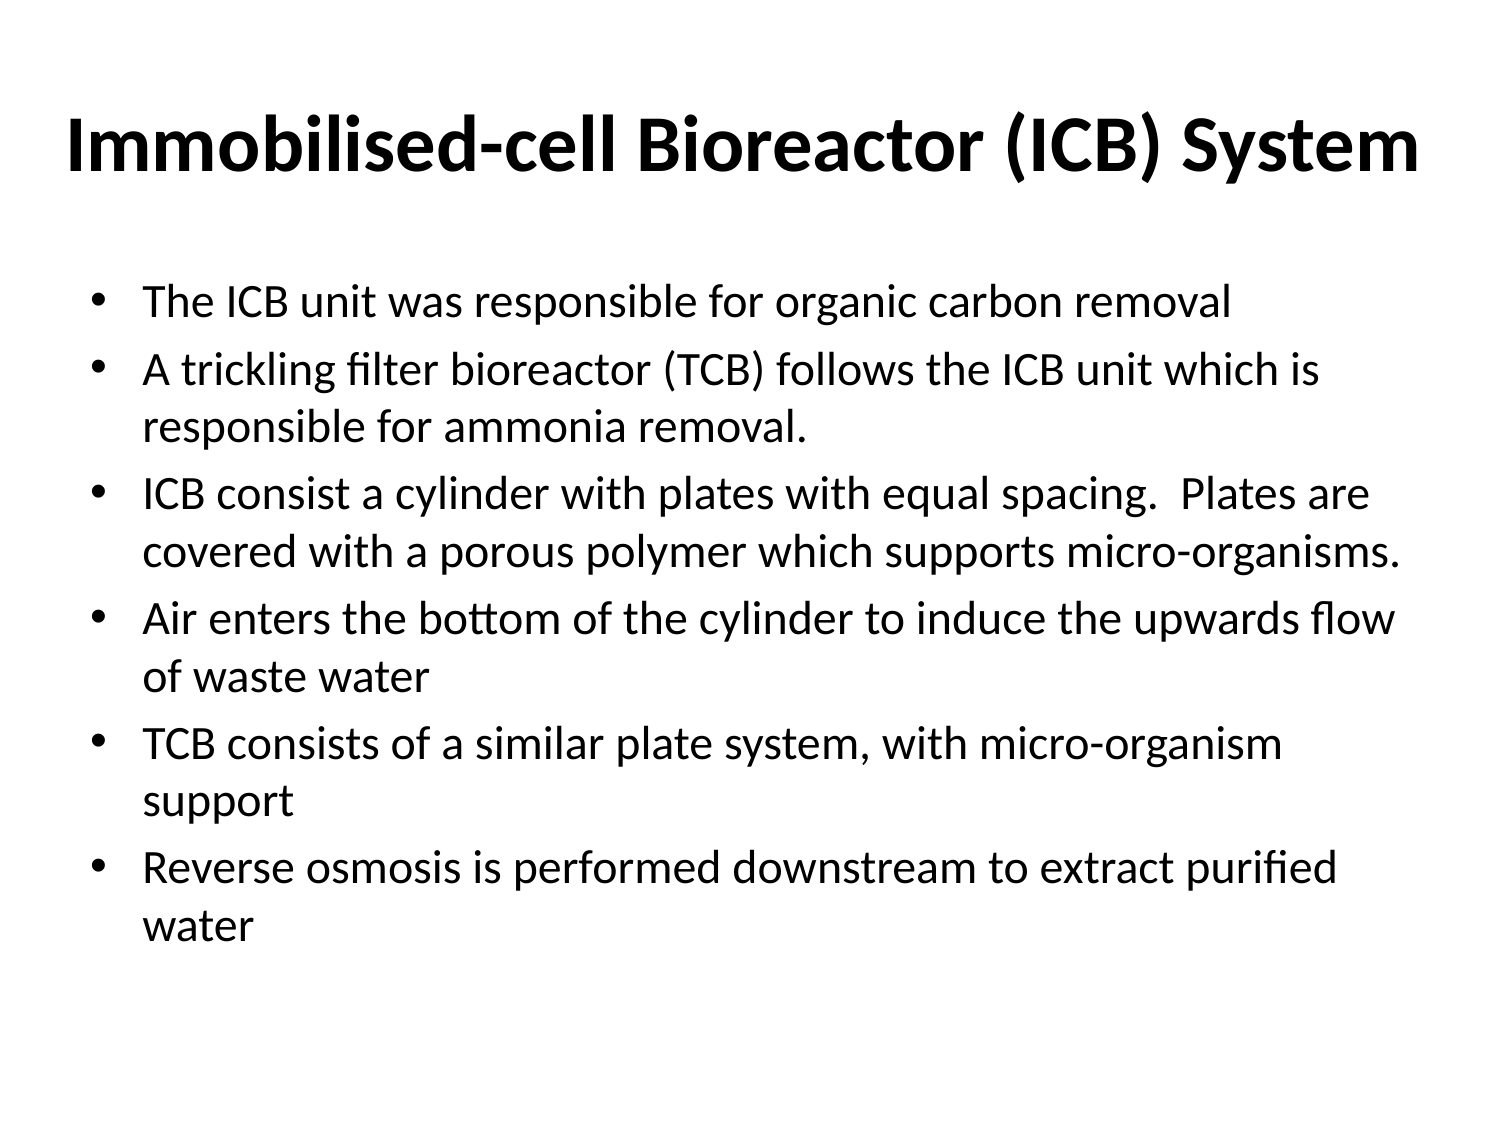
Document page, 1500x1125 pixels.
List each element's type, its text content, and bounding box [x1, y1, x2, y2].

title Immobilised-cell Bioreactor (ICB) System [29, 45, 1459, 233]
list The ICB unit was responsible for organic carbon removal A trickling filter bioreactor (TCB) follows the ICB unit which is responsible for ammonia removal. ICB consist a cylinder with plates with equal spacing. Plates are covered with a porous polymer which supports micro-organisms. Air enters the bottom of the cylinder to induce the upwards flow of waste water TCB consists of a similar plate system, with micro-organism support Reverse osmosis is performed downstream to extract purified water [75, 262, 1425, 1005]
